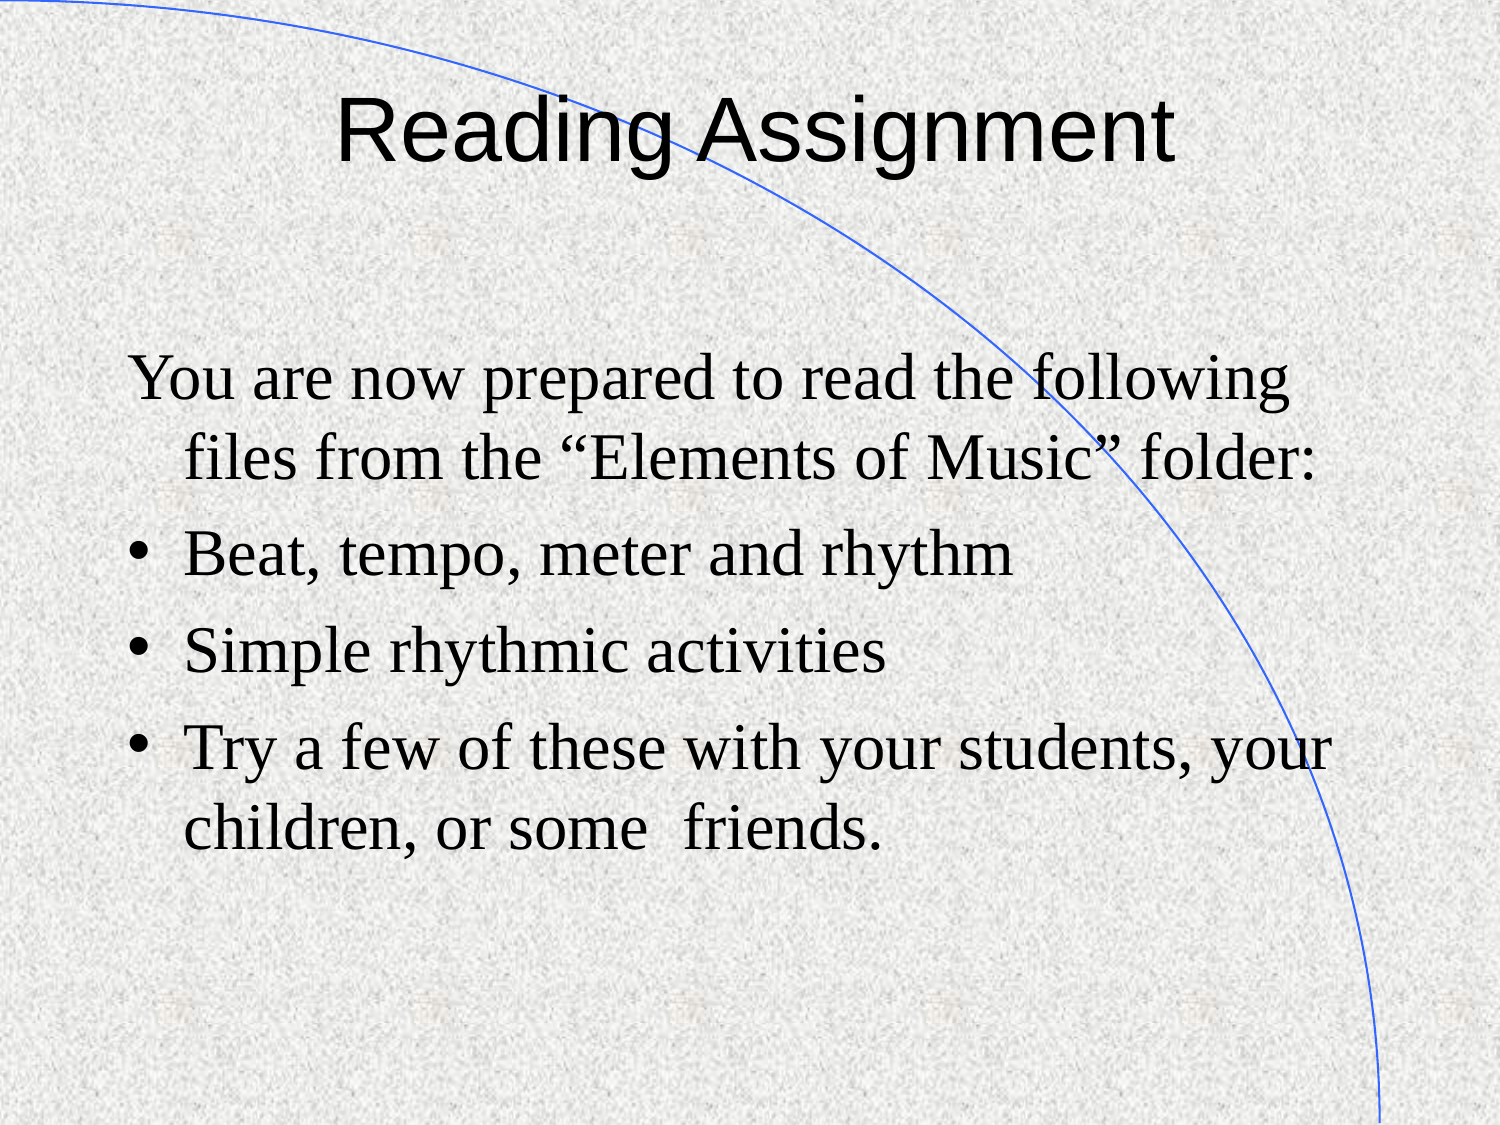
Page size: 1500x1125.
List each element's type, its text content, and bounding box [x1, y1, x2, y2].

title Reading Assignment [49, 62, 1462, 188]
picture [0, 0, 1500, 1125]
list You are now prepared to read the following files from the “Elements of Music” folder: Beat, tempo, meter and rhythm Simple rhythmic activities Try a few of these with your students, your children, or some friends. [112, 324, 1387, 1000]
